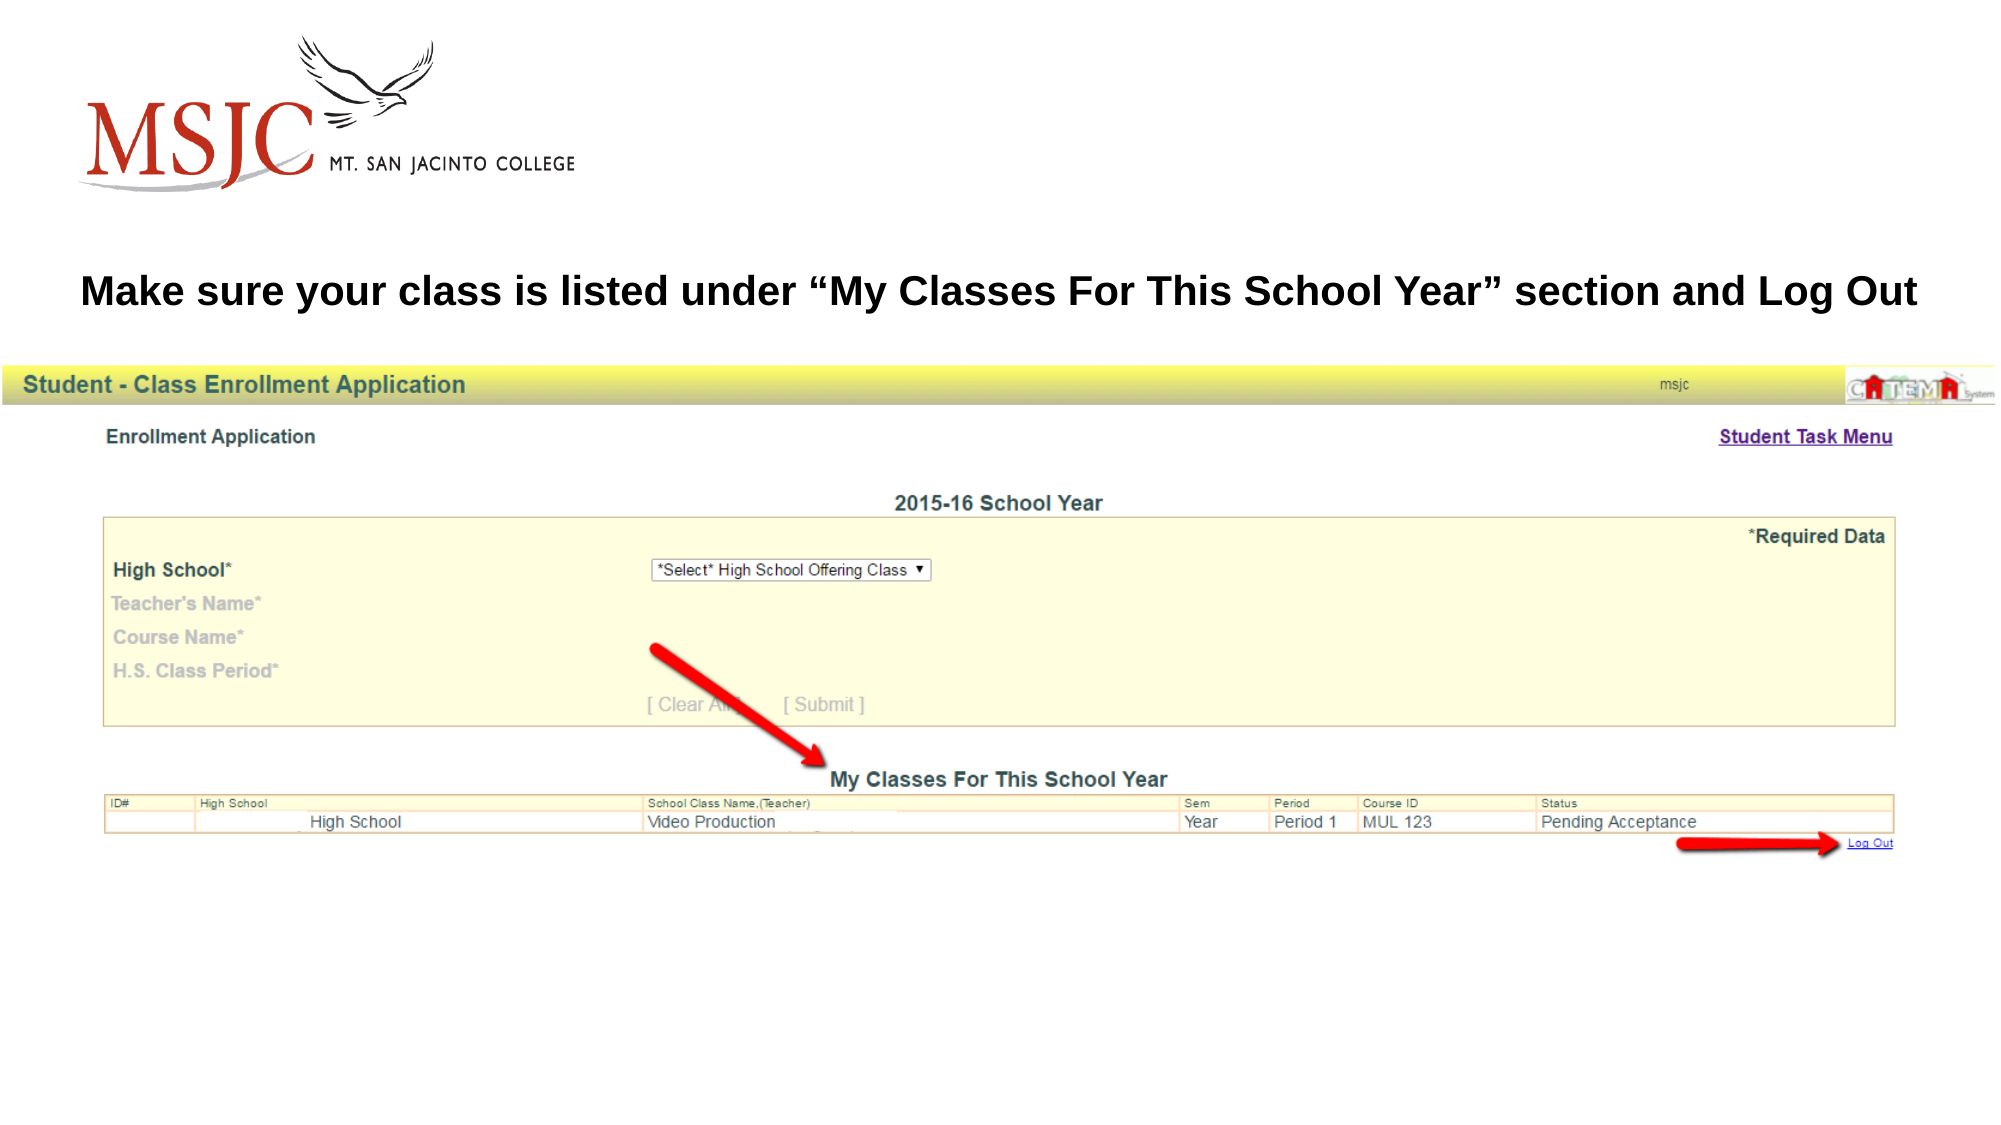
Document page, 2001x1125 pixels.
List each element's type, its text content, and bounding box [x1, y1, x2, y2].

picture [77, 35, 576, 192]
picture [0, 363, 2000, 877]
title Make sure your class is listed under “My Classes For This School Year” section and Log Out [65, 263, 1935, 322]
